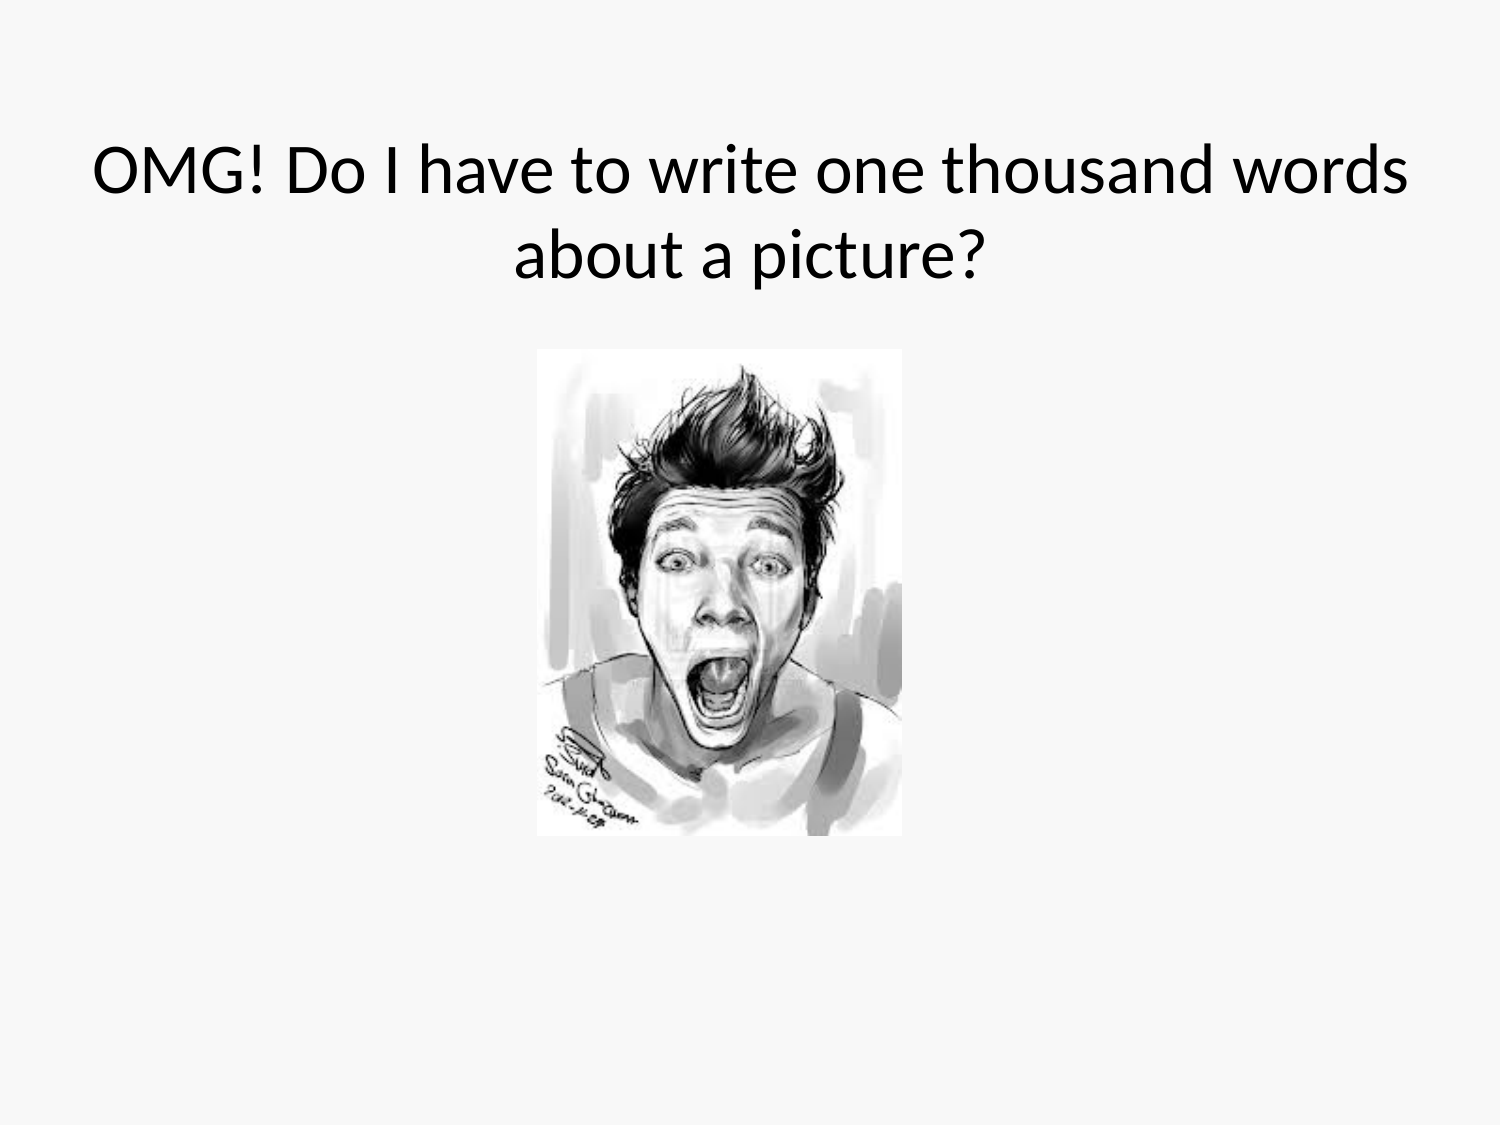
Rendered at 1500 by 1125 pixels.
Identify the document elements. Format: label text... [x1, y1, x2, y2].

title OMG! Do I have to write one thousand words about a picture? [76, 113, 1427, 302]
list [537, 349, 902, 837]
